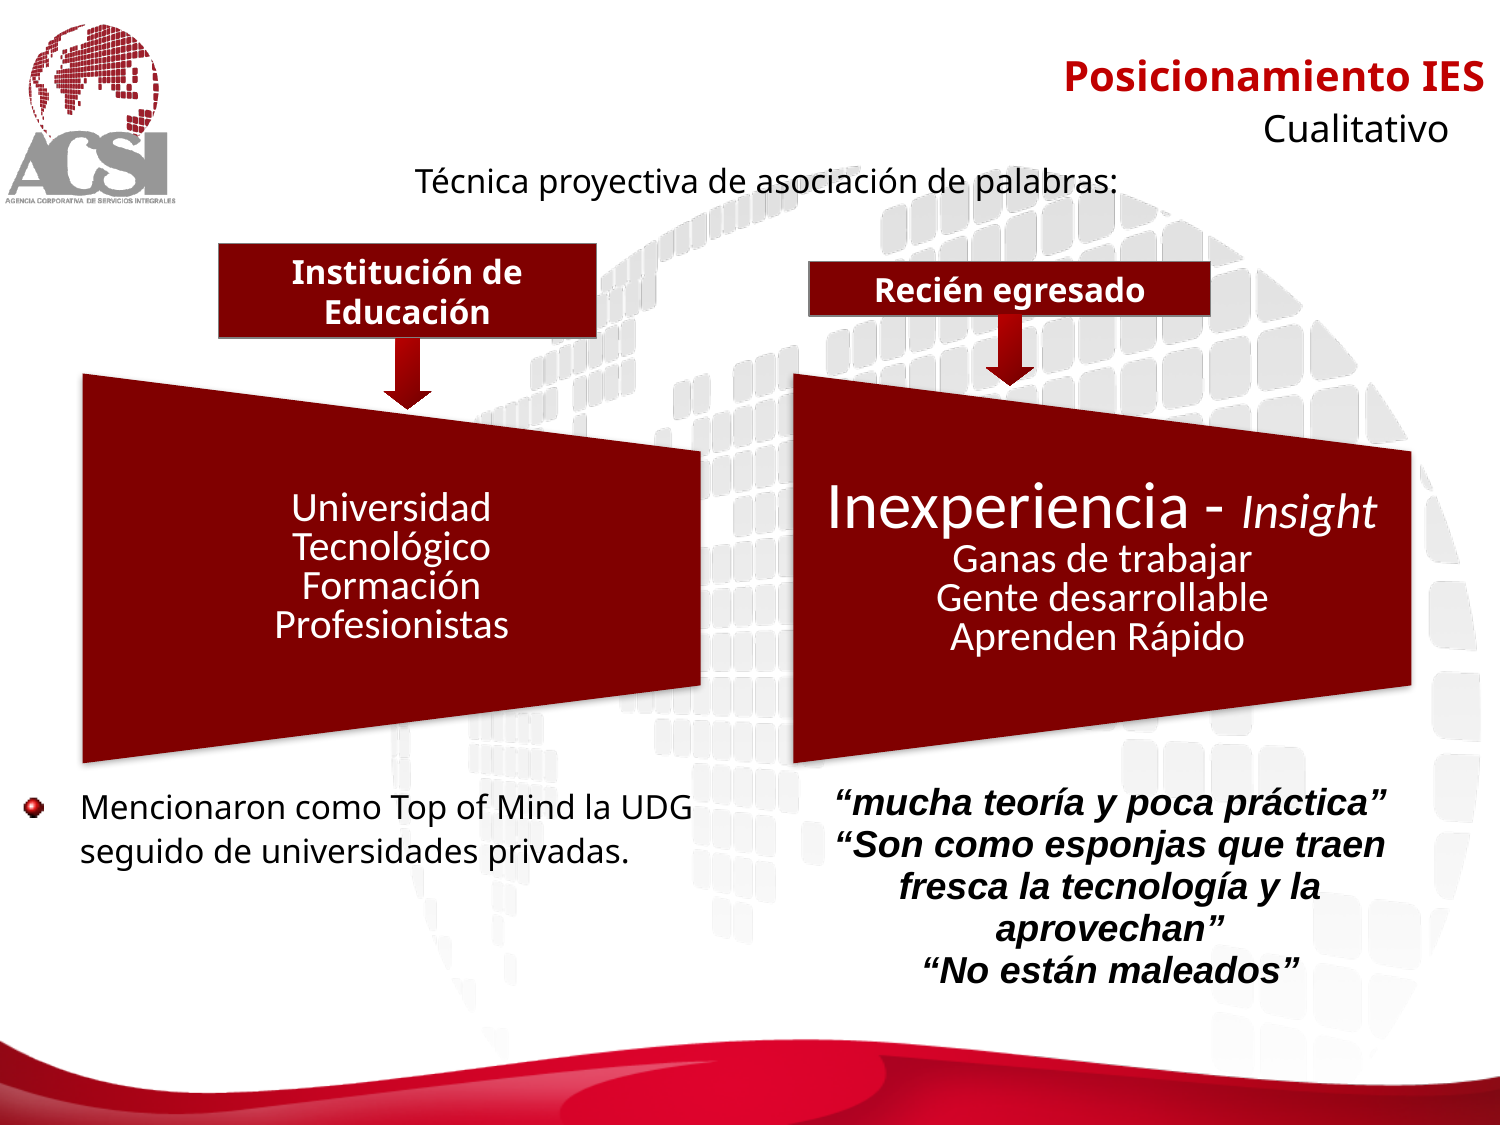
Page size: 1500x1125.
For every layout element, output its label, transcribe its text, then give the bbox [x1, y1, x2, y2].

picture [0, 19, 182, 42]
text_box Mencionaron como Top of Mind la UDG seguido de universidades privadas. [5, 775, 809, 878]
picture [0, 242, 1500, 1125]
text_box Institución de Educación [218, 243, 597, 339]
text_box Técnica proyectiva de asociación de palabras: [100, 149, 1223, 371]
text_box [986, 314, 1034, 371]
picture [0, 108, 149, 208]
text_box Cualitativo [1248, 101, 1465, 159]
picture [20, 794, 44, 818]
text_box [395, 338, 420, 371]
text_box Recién egresado [809, 261, 1211, 317]
text_box “mucha teoría y poca práctica” “Son como esponjas que traen fresca la tecnología y la aprovechan” “No están maleados” [797, 775, 1424, 999]
text_box Posicionamiento IES [0, 42, 1500, 108]
text_box [149, 108, 1500, 242]
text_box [82, 373, 1412, 764]
